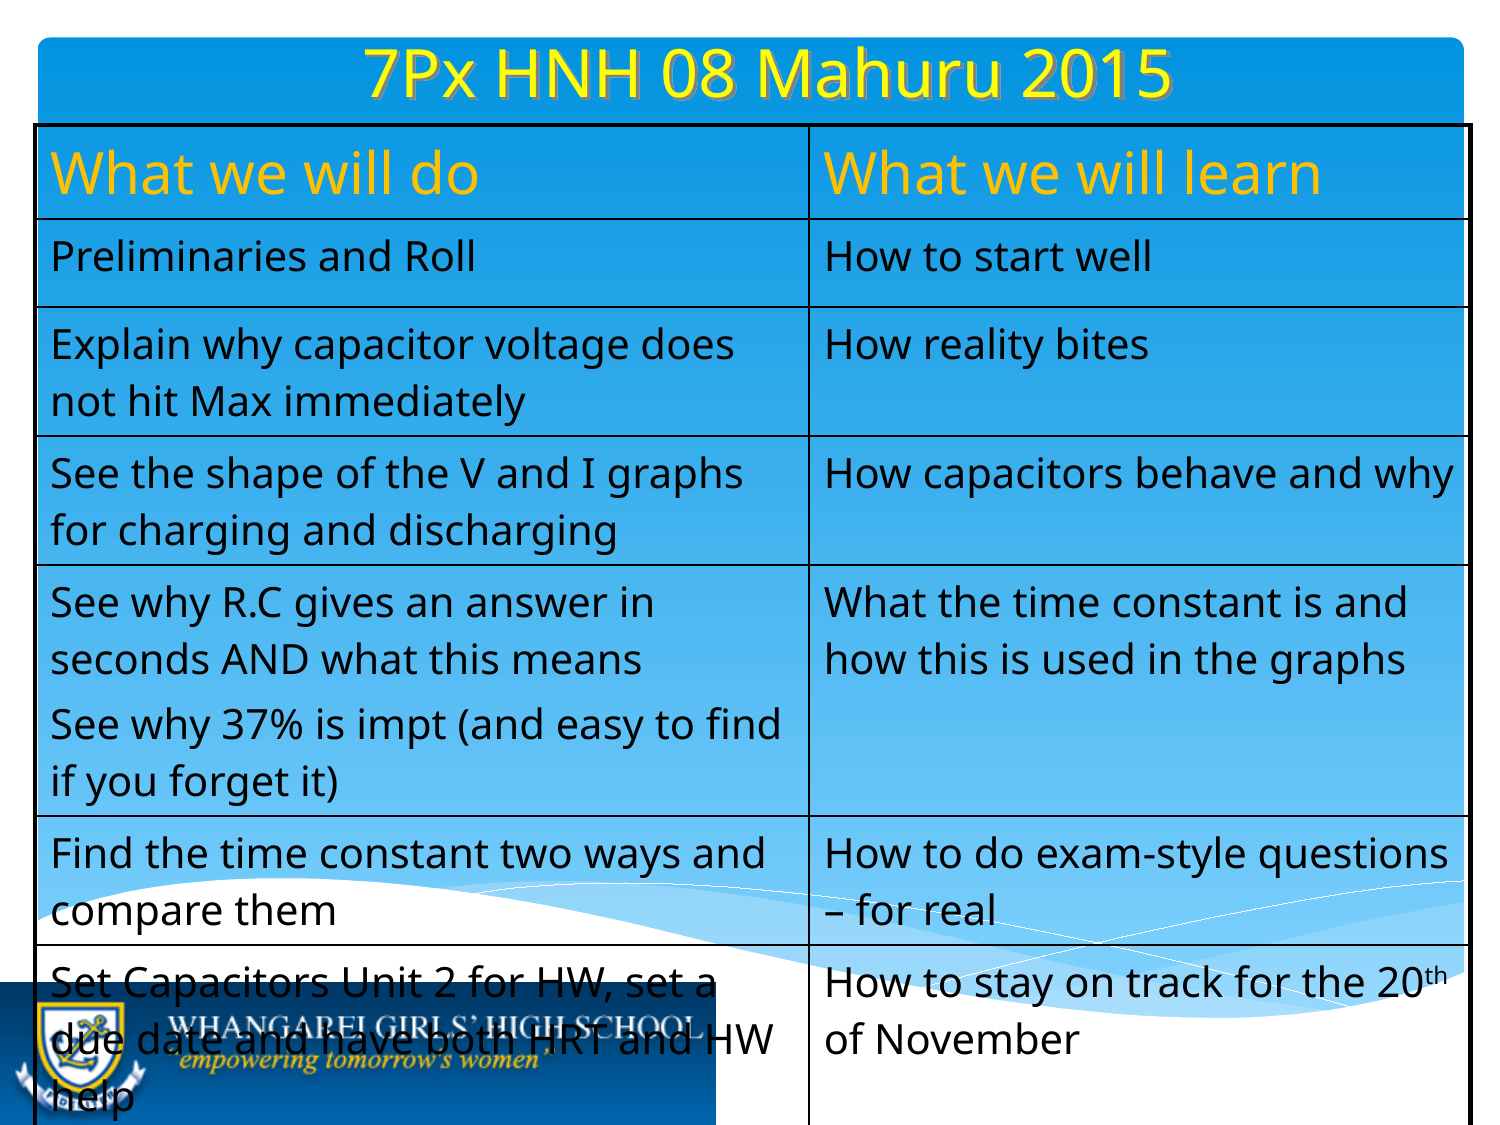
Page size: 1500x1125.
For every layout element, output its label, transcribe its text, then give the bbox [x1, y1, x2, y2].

table_cell Find the time constant two ways and compare them [37, 817, 808, 944]
table_cell How reality bites [810, 308, 1468, 435]
table_cell How capacitors behave and why [810, 437, 1468, 564]
table_header What we will do [37, 127, 808, 218]
table_cell How to start well [810, 220, 1468, 306]
table_cell What the time constant is and how this is used in the graphs [810, 566, 1468, 815]
table_cell Set Capacitors Unit 2 for HW, set a due date and have both HRT and HW help [37, 946, 808, 1125]
table_cell How to do exam-style questions – for real [810, 817, 1468, 944]
table_header What we will learn [810, 127, 1468, 218]
table_cell Preliminaries and Roll [37, 220, 808, 306]
table_cell Explain why capacitor voltage does not hit Max immediately [37, 308, 808, 435]
table_cell See why R.C gives an answer in seconds AND what this means See why 37% is impt (and easy to find if you forget it) [37, 566, 808, 815]
text_box 7Px HNH 08 Mahuru 2015 [162, 20, 1375, 121]
picture [0, 982, 716, 1125]
table_cell How to stay on track for the 20th of November [810, 946, 1468, 1125]
table_cell See the shape of the V and I graphs for charging and discharging [37, 437, 808, 564]
